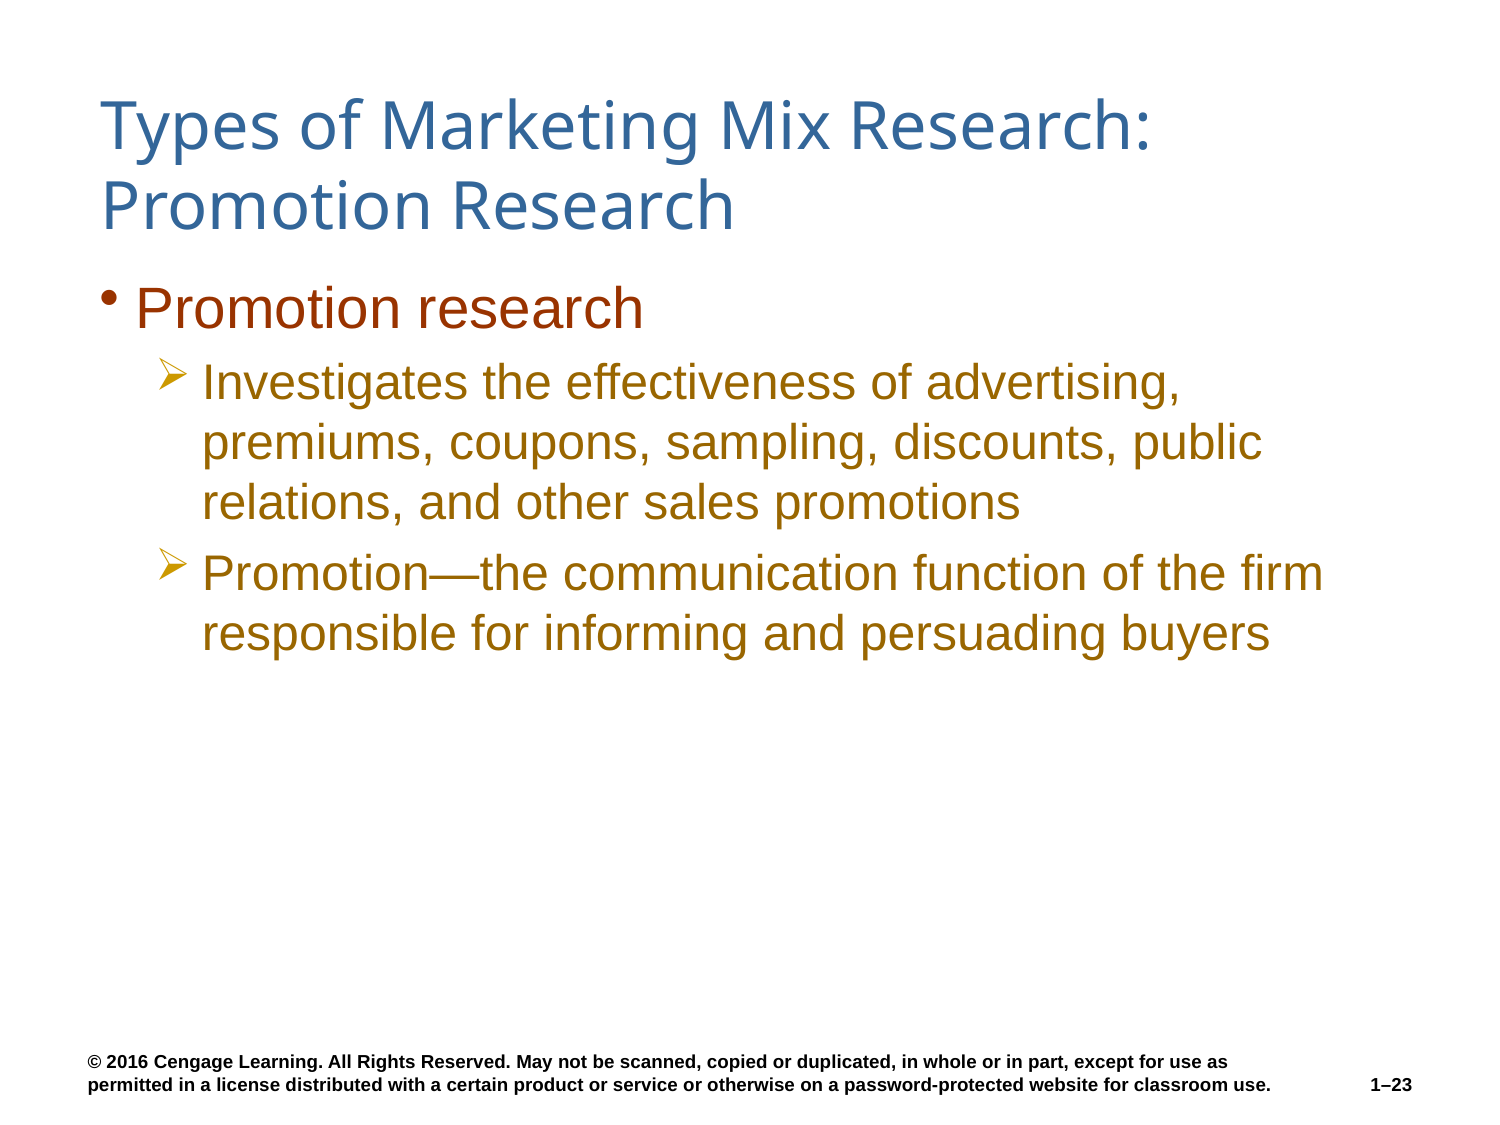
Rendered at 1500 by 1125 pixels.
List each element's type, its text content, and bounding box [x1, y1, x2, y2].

footer © 2016 Cengage Learning. All Rights Reserved. May not be scanned, copied or duplicated, in whole or in part, except for use as permitted in a license distributed with a certain product or service or otherwise on a password-protected website for classroom use. [87, 1057, 1050, 1103]
slide_number 1–23 [1050, 1042, 1413, 1103]
title Types of Marketing Mix Research: Promotion Research [85, 75, 1411, 171]
list Promotion research Investigates the effectiveness of advertising, premiums, coupons, sampling, discounts, public relations, and other sales promotions Promotion—the communication function of the firm responsible for informing and persuading buyers [84, 262, 1414, 1013]
